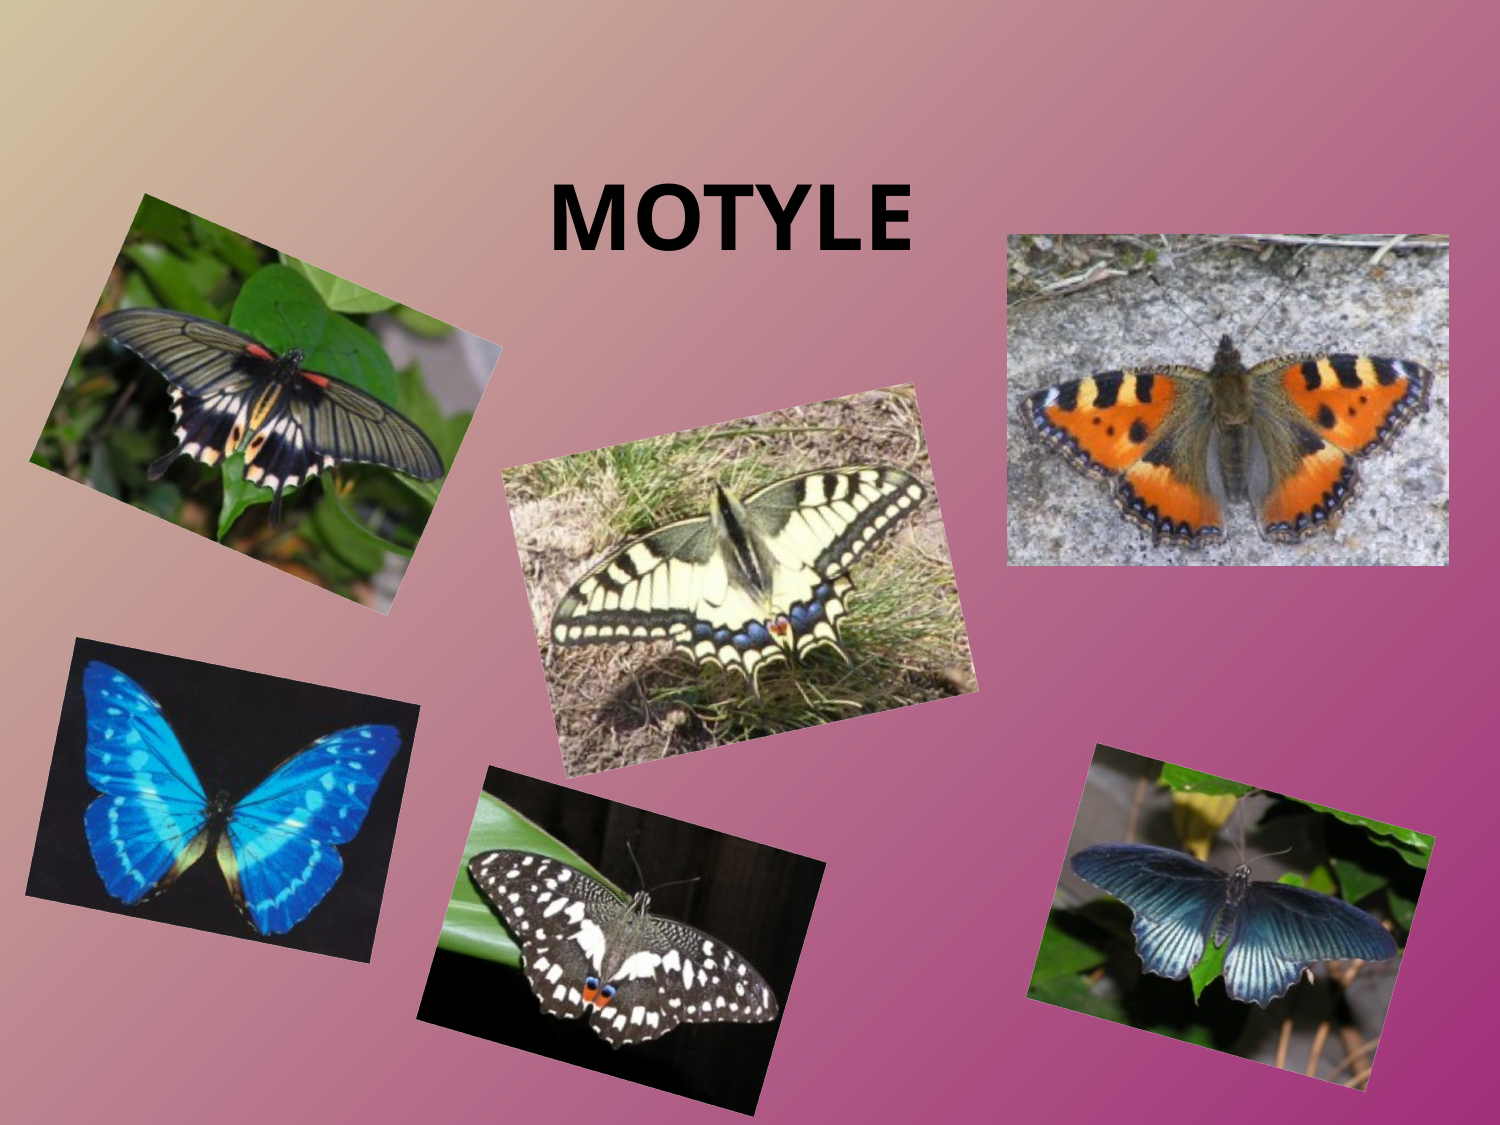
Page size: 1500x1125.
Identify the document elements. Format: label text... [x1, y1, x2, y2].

picture [26, 638, 420, 963]
picture [417, 766, 826, 1116]
picture [1007, 234, 1449, 566]
picture [1027, 744, 1435, 1091]
picture [502, 383, 978, 778]
picture [30, 257, 502, 615]
title MOTYLE [93, 93, 1369, 335]
